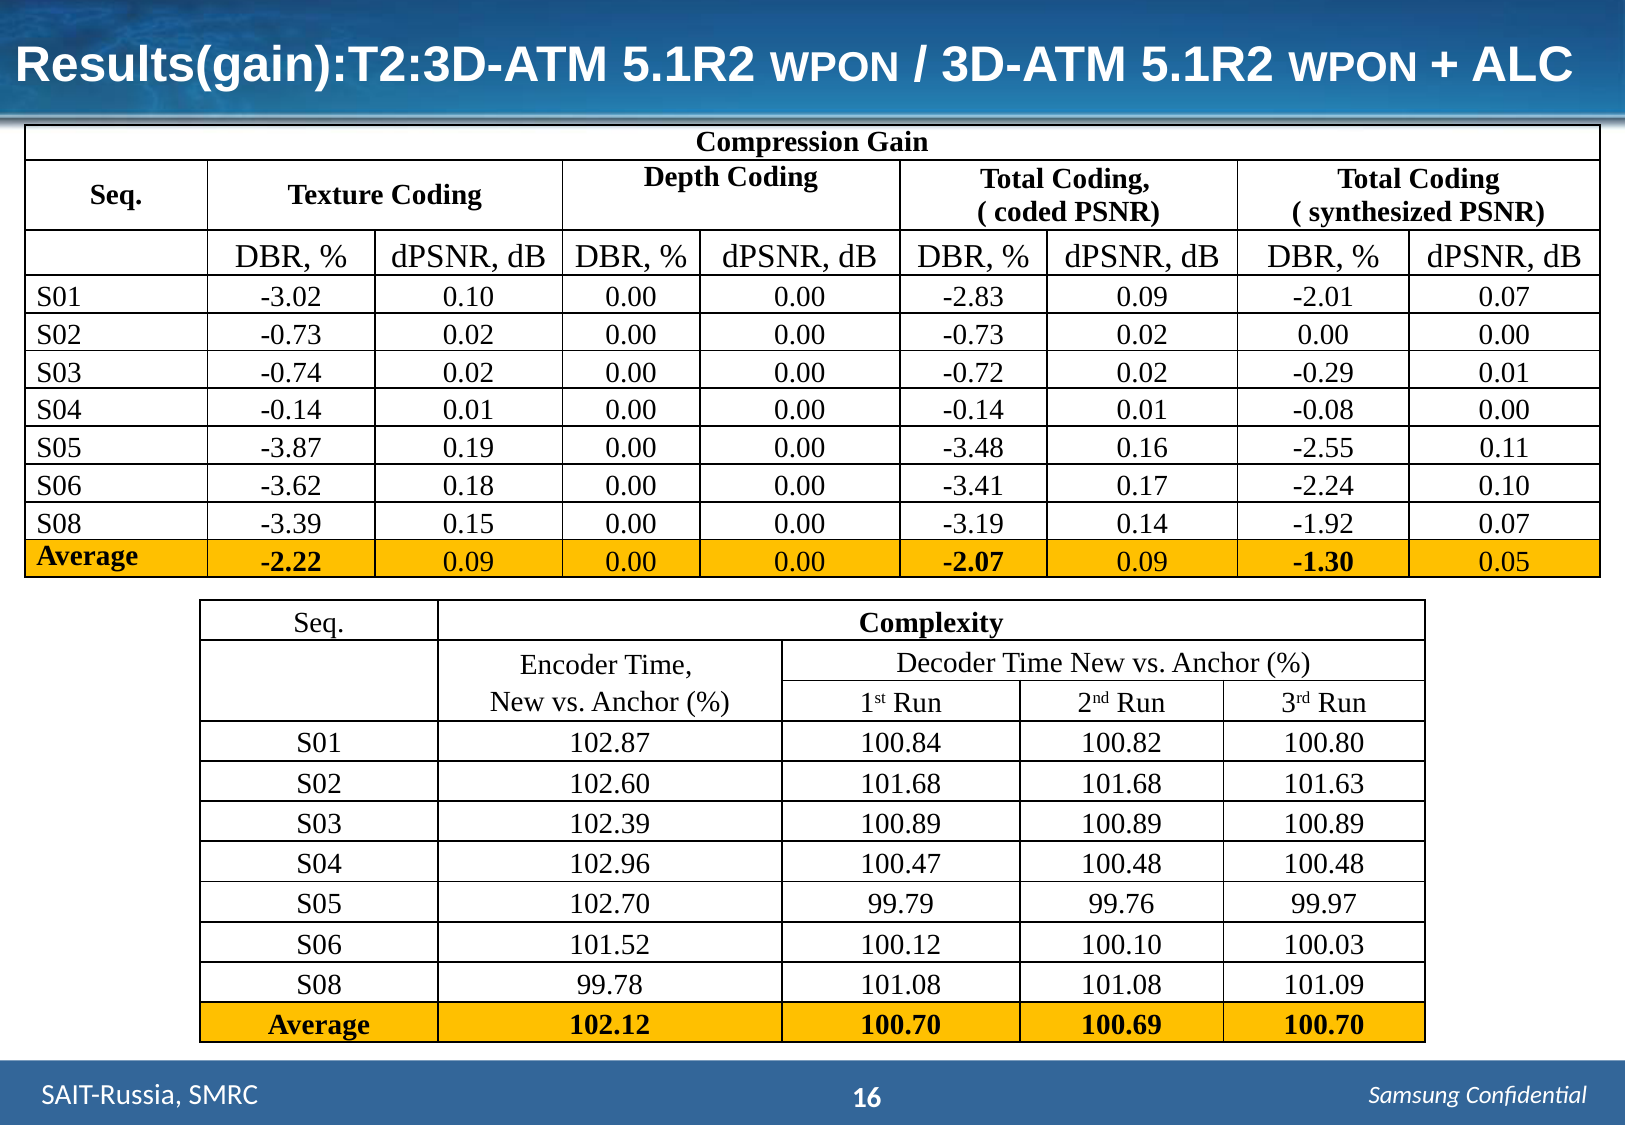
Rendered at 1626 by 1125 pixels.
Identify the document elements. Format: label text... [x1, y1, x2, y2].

table_cell 0.07 [1410, 276, 1599, 312]
table_cell -2.07 [901, 540, 1046, 576]
table_cell S04 [26, 389, 207, 425]
table_cell -2.01 [1238, 276, 1408, 312]
table_cell 0.02 [376, 314, 562, 350]
table_cell 100.89 [1224, 802, 1424, 840]
table_cell Total Coding, ( coded PSNR) [901, 161, 1237, 229]
table_cell 99.78 [439, 963, 781, 1001]
table_cell 100.89 [783, 802, 1019, 840]
table_cell 0.02 [376, 351, 562, 387]
table_cell dPSNR, dB [1048, 231, 1237, 274]
table_cell -0.74 [208, 351, 374, 387]
table_cell 0.00 [701, 351, 899, 387]
table_cell 0.09 [1048, 276, 1237, 312]
table_cell 0.00 [1238, 314, 1408, 350]
text_box 16 [745, 1072, 893, 1119]
table_cell 101.08 [783, 963, 1019, 1001]
table_cell 0.00 [1410, 389, 1599, 425]
table_cell 100.84 [783, 722, 1019, 760]
table_cell 0.02 [1048, 314, 1237, 350]
table_cell 100.10 [1021, 923, 1223, 961]
table_cell 0.00 [563, 427, 699, 463]
table_cell S04 [201, 842, 437, 881]
table_cell dPSNR, dB [701, 231, 899, 274]
table_cell 0.09 [376, 540, 562, 576]
table_cell 101.52 [439, 923, 781, 961]
table_cell -2.83 [901, 276, 1046, 312]
table_cell -0.72 [901, 351, 1046, 387]
table_cell S02 [26, 314, 207, 350]
table_cell -3.87 [208, 427, 374, 463]
table_cell 102.60 [439, 762, 781, 800]
table_cell 0.00 [563, 465, 699, 501]
table_cell 101.68 [1021, 762, 1223, 800]
table_cell -0.08 [1238, 389, 1408, 425]
table_cell 0.00 [563, 351, 699, 387]
table_cell 100.70 [1224, 1003, 1424, 1041]
table_cell DBR, % [208, 231, 374, 274]
table_cell 2nd Run [1021, 681, 1223, 720]
table_cell [201, 641, 437, 720]
table_cell 102.70 [439, 882, 781, 921]
table_cell 102.87 [439, 722, 781, 760]
table_cell 100.70 [783, 1003, 1019, 1041]
table_cell S06 [26, 465, 207, 501]
table_cell 100.80 [1224, 722, 1424, 760]
table_cell -3.62 [208, 465, 374, 501]
table_cell 100.48 [1021, 842, 1223, 881]
table_cell DBR, % [901, 231, 1046, 274]
table_cell -2.24 [1238, 465, 1408, 501]
table_cell 100.48 [1224, 842, 1424, 881]
table_cell -0.73 [901, 314, 1046, 350]
table_cell 100.89 [1021, 802, 1223, 840]
table_cell Average [26, 540, 207, 576]
table_cell -1.30 [1238, 540, 1408, 576]
table_cell 101.09 [1224, 963, 1424, 1001]
table_cell 0.00 [563, 314, 699, 350]
table_cell 101.63 [1224, 762, 1424, 800]
table_cell -0.73 [208, 314, 374, 350]
table_cell 102.39 [439, 802, 781, 840]
table_cell 0.00 [701, 389, 899, 425]
table_cell 0.10 [376, 276, 562, 312]
table_cell Seq. [26, 161, 207, 229]
table_cell 3rd Run [1224, 681, 1424, 720]
table_cell -0.14 [901, 389, 1046, 425]
table_cell -2.22 [208, 540, 374, 576]
table_cell S01 [26, 276, 207, 312]
table_cell 0.17 [1048, 465, 1237, 501]
table_cell S02 [201, 762, 437, 800]
table_cell 100.03 [1224, 923, 1424, 961]
table_cell 0.00 [701, 465, 899, 501]
table_cell 0.00 [701, 276, 899, 312]
table_cell dPSNR, dB [1410, 231, 1599, 274]
table_cell 0.00 [701, 540, 899, 576]
table_cell 0.10 [1410, 465, 1599, 501]
table_cell -3.19 [901, 503, 1046, 539]
table_cell 99.97 [1224, 882, 1424, 921]
table_cell 100.82 [1021, 722, 1223, 760]
table_cell 101.68 [783, 762, 1019, 800]
table_cell 101.08 [1021, 963, 1223, 1001]
table_cell 0.01 [376, 389, 562, 425]
table_cell 1st Run [783, 681, 1019, 720]
table_cell 0.00 [701, 503, 899, 539]
table_header Seq. [201, 601, 437, 639]
table_cell 102.96 [439, 842, 781, 881]
table_cell dPSNR, dB [376, 231, 562, 274]
table_cell 0.19 [376, 427, 562, 463]
table_cell DBR, % [1238, 231, 1408, 274]
table_cell 0.02 [1048, 351, 1237, 387]
table_cell -3.02 [208, 276, 374, 312]
table_cell 100.69 [1021, 1003, 1223, 1041]
table_cell 0.01 [1048, 389, 1237, 425]
text_box SAIT-Russia, SMRC [17, 1069, 788, 1116]
table_cell 0.00 [1410, 314, 1599, 350]
table_cell Depth Coding [563, 161, 899, 229]
table_cell 0.18 [376, 465, 562, 501]
table_cell S03 [201, 802, 437, 840]
table_cell -1.92 [1238, 503, 1408, 539]
table_cell -0.29 [1238, 351, 1408, 387]
table_cell S03 [26, 351, 207, 387]
table_cell 99.79 [783, 882, 1019, 921]
table_cell 0.00 [701, 314, 899, 350]
table_cell 0.11 [1410, 427, 1599, 463]
table_cell 0.09 [1048, 540, 1237, 576]
table_cell Texture Coding [208, 161, 562, 229]
table_cell S08 [201, 963, 437, 1001]
table_cell 102.12 [439, 1003, 781, 1041]
table_cell 0.14 [1048, 503, 1237, 539]
table_cell Encoder Time, New vs. Anchor (%) [439, 641, 781, 720]
table_cell 0.07 [1410, 503, 1599, 539]
table_cell 0.01 [1410, 351, 1599, 387]
table_cell 0.16 [1048, 427, 1237, 463]
table_cell 0.00 [563, 389, 699, 425]
table_cell S08 [26, 503, 207, 539]
table_cell 0.00 [563, 540, 699, 576]
table_cell -2.55 [1238, 427, 1408, 463]
text_box [0, 1060, 1625, 1125]
table_cell S05 [26, 427, 207, 463]
table_cell -3.41 [901, 465, 1046, 501]
table_cell 100.12 [783, 923, 1019, 961]
table_header Compression Gain [26, 150, 1599, 159]
table_cell 0.00 [563, 276, 699, 312]
table_header Complexity [439, 601, 1424, 639]
table_cell 99.76 [1021, 882, 1223, 921]
table_cell 0.00 [563, 503, 699, 539]
table_cell Decoder Time New vs. Anchor (%) [783, 641, 1424, 680]
table_cell 0.00 [701, 427, 899, 463]
table_cell -0.14 [208, 389, 374, 425]
table_cell 0.15 [376, 503, 562, 539]
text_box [0, 0, 1625, 139]
text_box Samsung Confidential [1357, 1072, 1599, 1114]
table_cell -3.48 [901, 427, 1046, 463]
table_cell Total Coding ( synthesized PSNR) [1238, 161, 1599, 229]
table_cell S05 [201, 882, 437, 921]
table_cell DBR, % [563, 231, 699, 274]
table_cell S06 [201, 923, 437, 961]
table_cell [26, 231, 207, 274]
table_cell -3.39 [208, 503, 374, 539]
table_cell Average [201, 1003, 437, 1041]
table_cell S01 [201, 722, 437, 760]
table_cell 100.47 [783, 842, 1019, 881]
table_cell 0.05 [1410, 540, 1599, 576]
